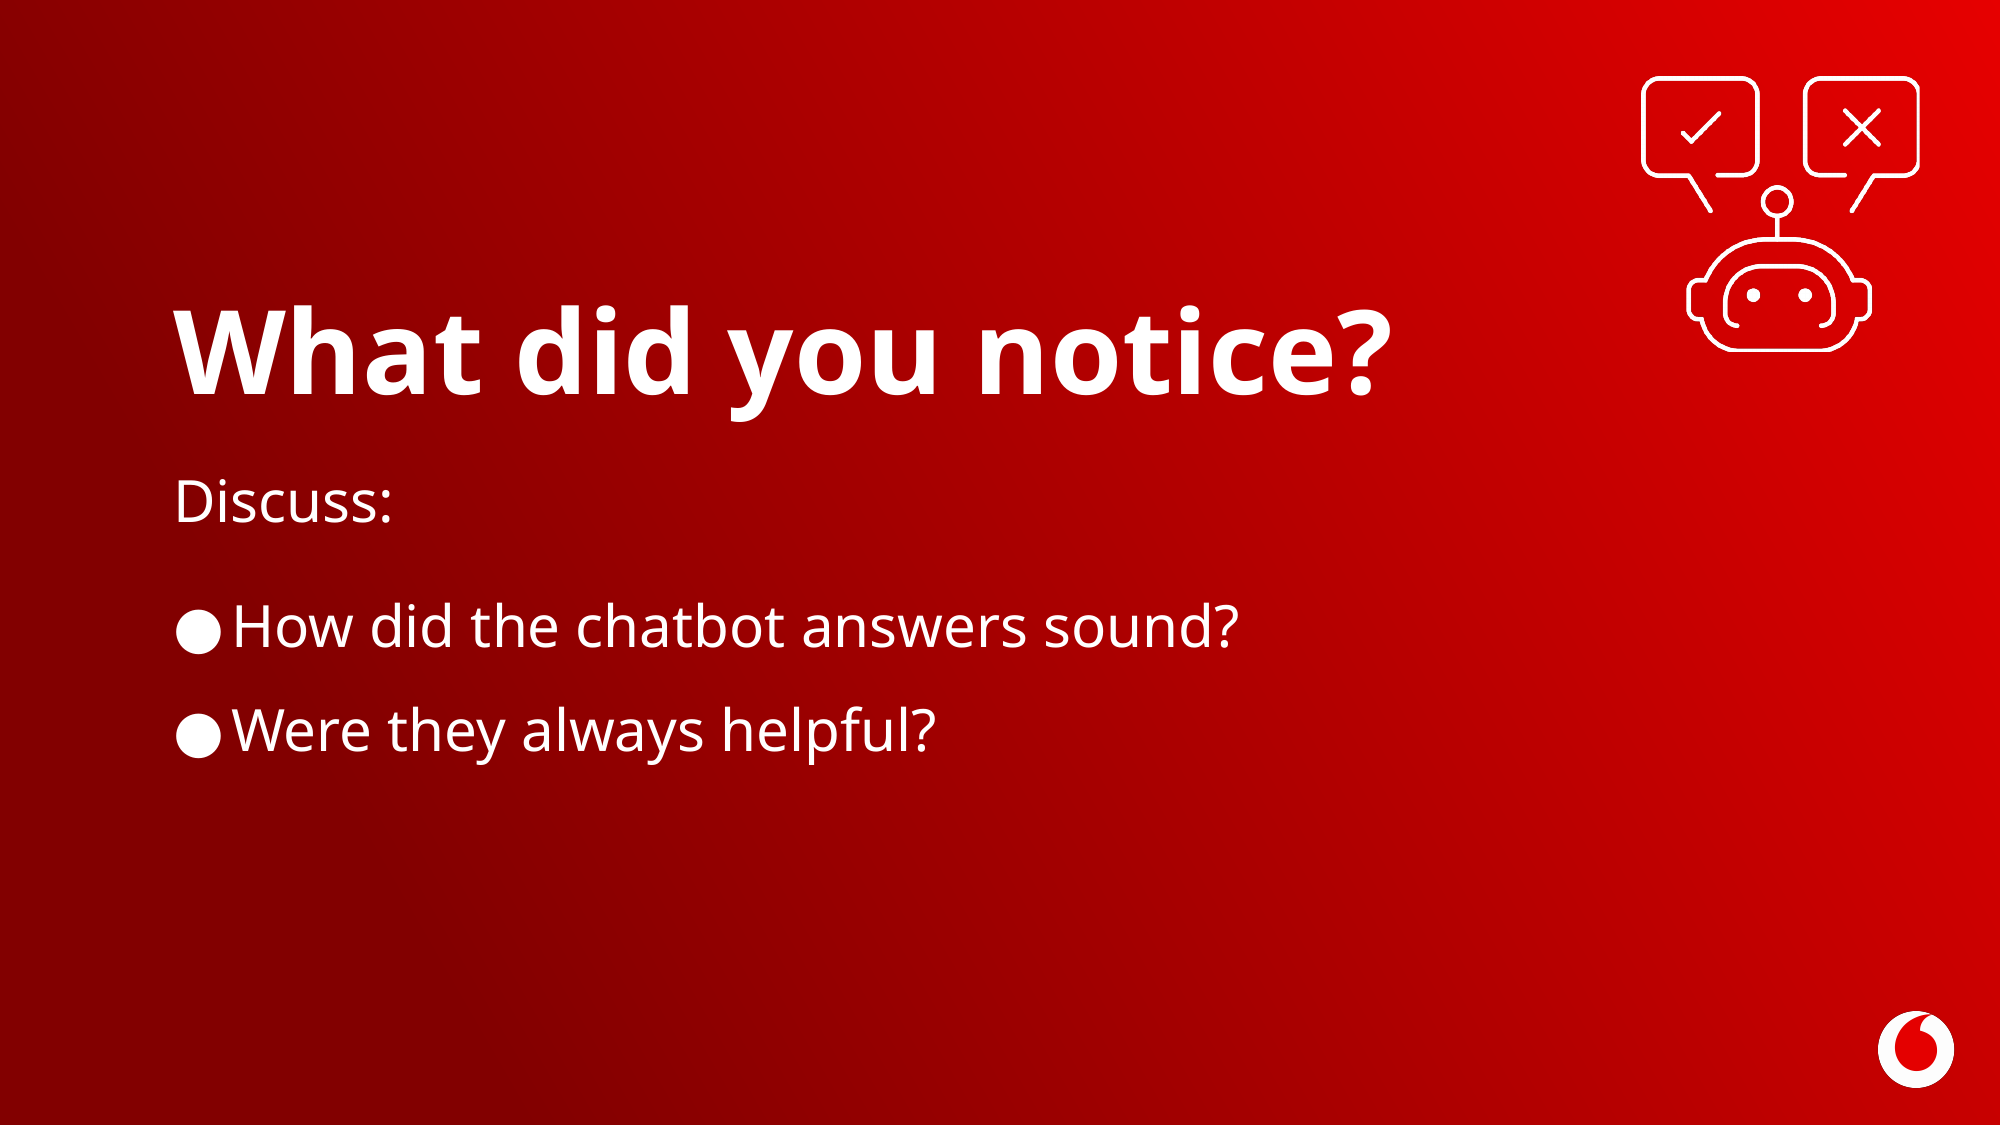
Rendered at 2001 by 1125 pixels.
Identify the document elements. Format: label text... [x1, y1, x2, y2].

text_box Discuss: [173, 450, 476, 551]
text_box ● How did the chatbot answers sound? ● Were they always helpful? [173, 586, 1433, 854]
text_box What did you notice? [173, 334, 1762, 418]
picture [1874, 1007, 1963, 1092]
picture [1640, 76, 1921, 353]
